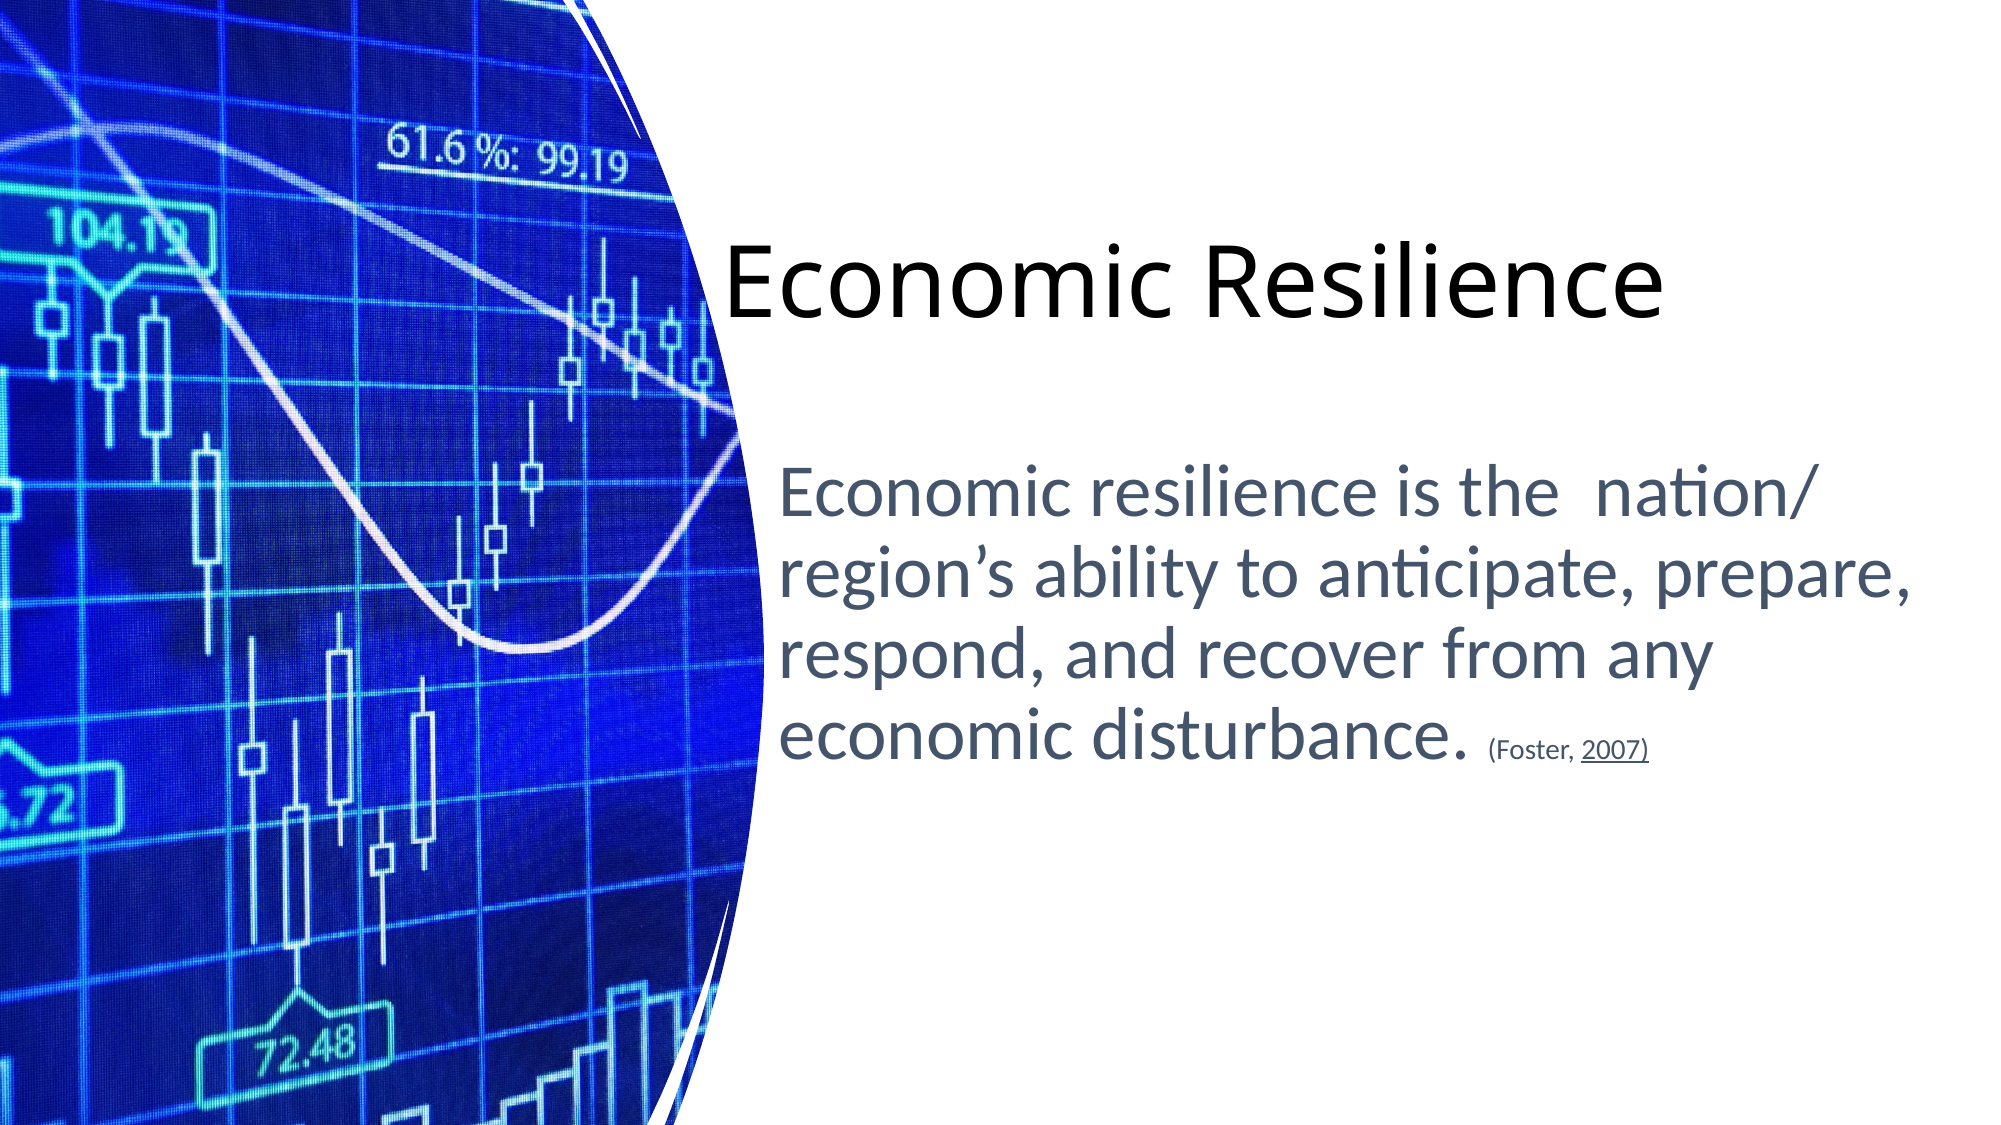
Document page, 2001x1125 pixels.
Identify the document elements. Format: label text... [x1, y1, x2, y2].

title Economic Resilience [764, 53, 1944, 347]
picture [0, 0, 764, 1125]
list Economic resilience is the nation/ region’s ability to anticipate, prepare, respond, and recover from any economic disturbance. (Foster, 2007) [764, 443, 1971, 1016]
